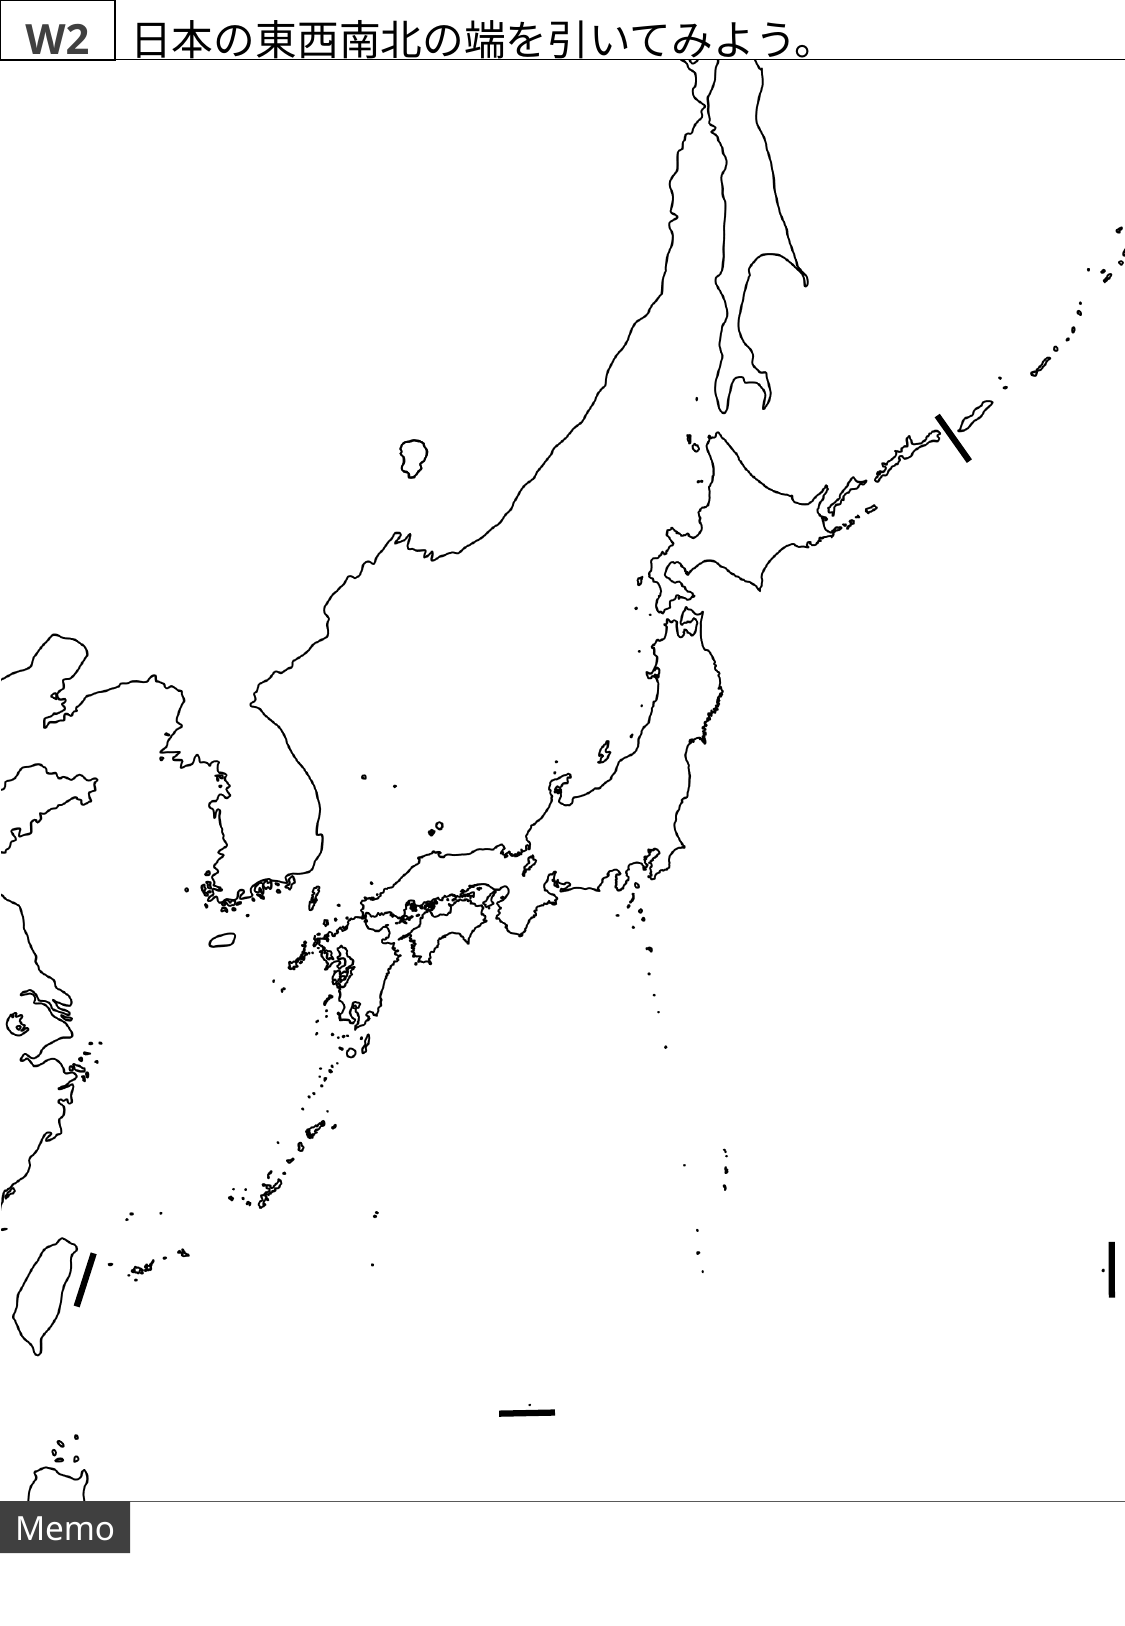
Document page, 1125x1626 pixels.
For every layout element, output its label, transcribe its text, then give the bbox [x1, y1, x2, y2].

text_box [518, 1386, 536, 1440]
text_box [76, 1253, 94, 1307]
text_box W2 [0, 0, 116, 59]
text_box Memo [0, 1502, 131, 1554]
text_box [944, 411, 962, 465]
text_box 日本の東西南北の端を引いてみよう。 [116, 0, 1125, 59]
picture [0, 59, 1125, 1501]
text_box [1103, 1243, 1121, 1297]
